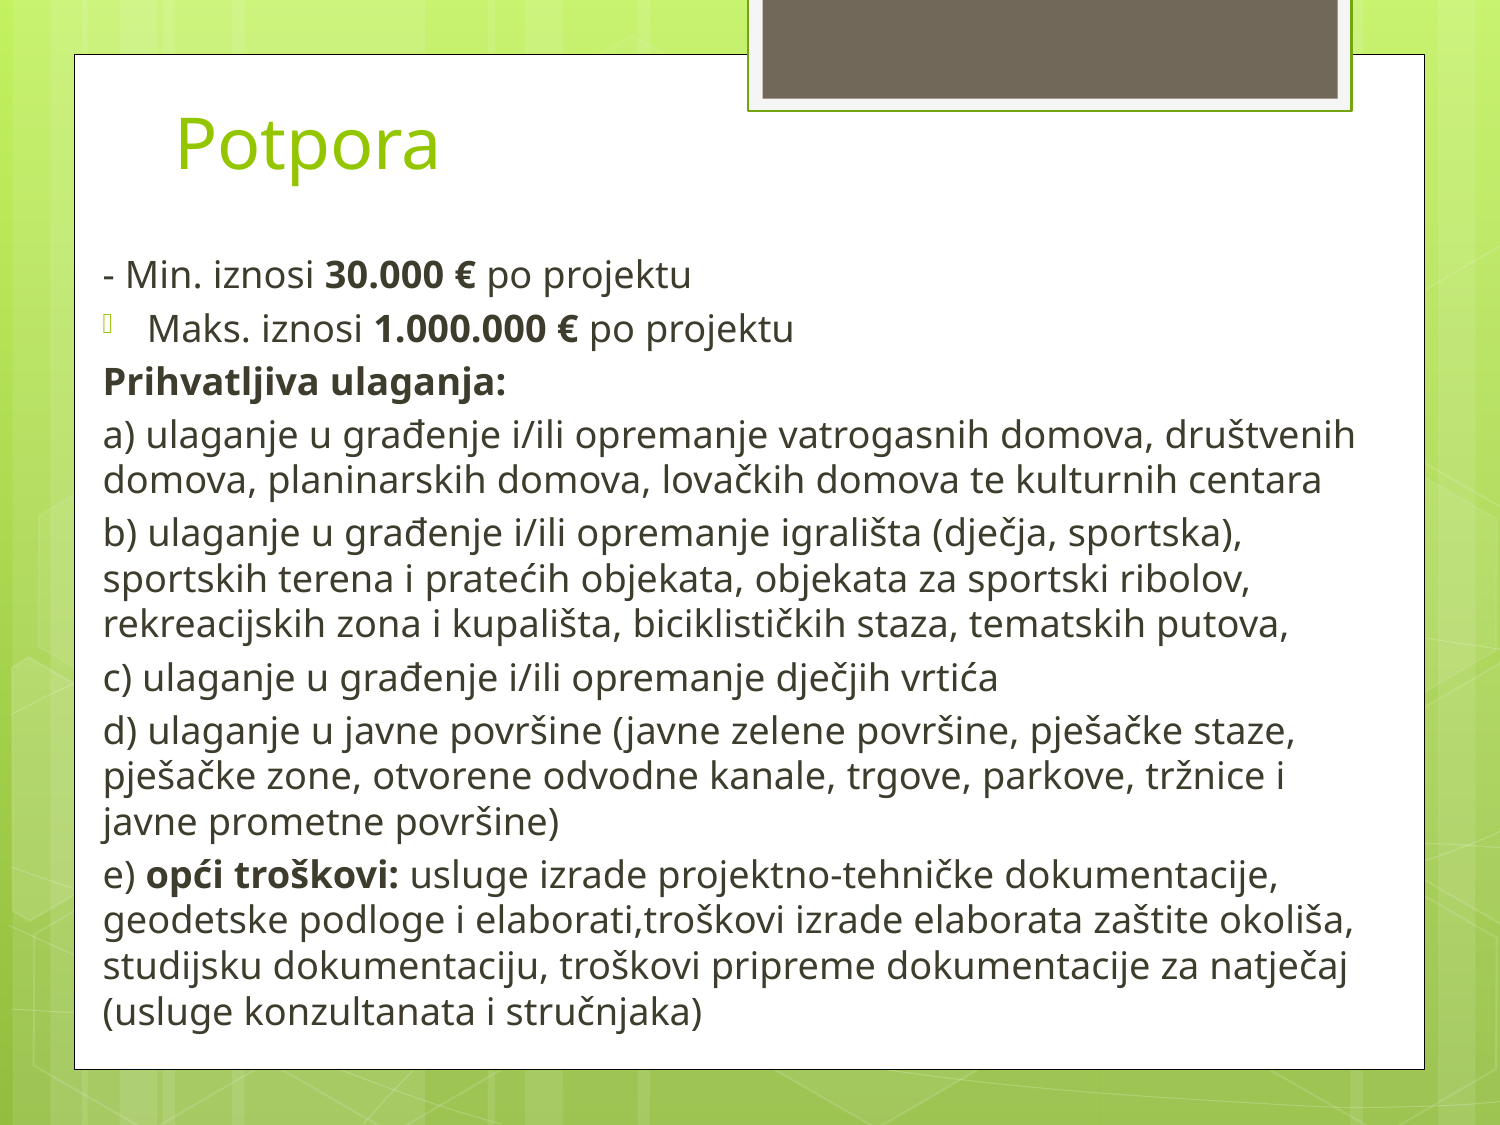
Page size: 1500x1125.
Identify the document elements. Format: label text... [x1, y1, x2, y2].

list - Min. iznosi 30.000 € po projektu Maks. iznosi 1.000.000 € po projektu Prihvatljiva ulaganja: a) ulaganje u građenje i/ili opremanje vatrogasnih domova, društvenih domova, planinarskih domova, lovačkih domova te kulturnih centara b) ulaganje u građenje i/ili opremanje igrališta (dječja, sportska), sportskih terena i pratećih objekata, objekata za sportski ribolov, rekreacijskih zona i kupališta, biciklističkih staza, tematskih putova, c) ulaganje u građenje i/ili opremanje dječjih vrtića d) ulaganje u javne površine (javne zelene površine, pješačke staze, pješačke zone, otvorene odvodne kanale, trgove, parkove, tržnice i javne prometne površine) e) opći troškovi: usluge izrade projektno-tehničke dokumentacije, geodetske podloge i elaborati,troškovi izrade elaborata zaštite okoliša, studijsku dokumentaciju, troškovi pripreme dokumentacije za natječaj (usluge konzultanata i stručnjaka) [76, 243, 1388, 1059]
title Potpora [159, 90, 1312, 243]
